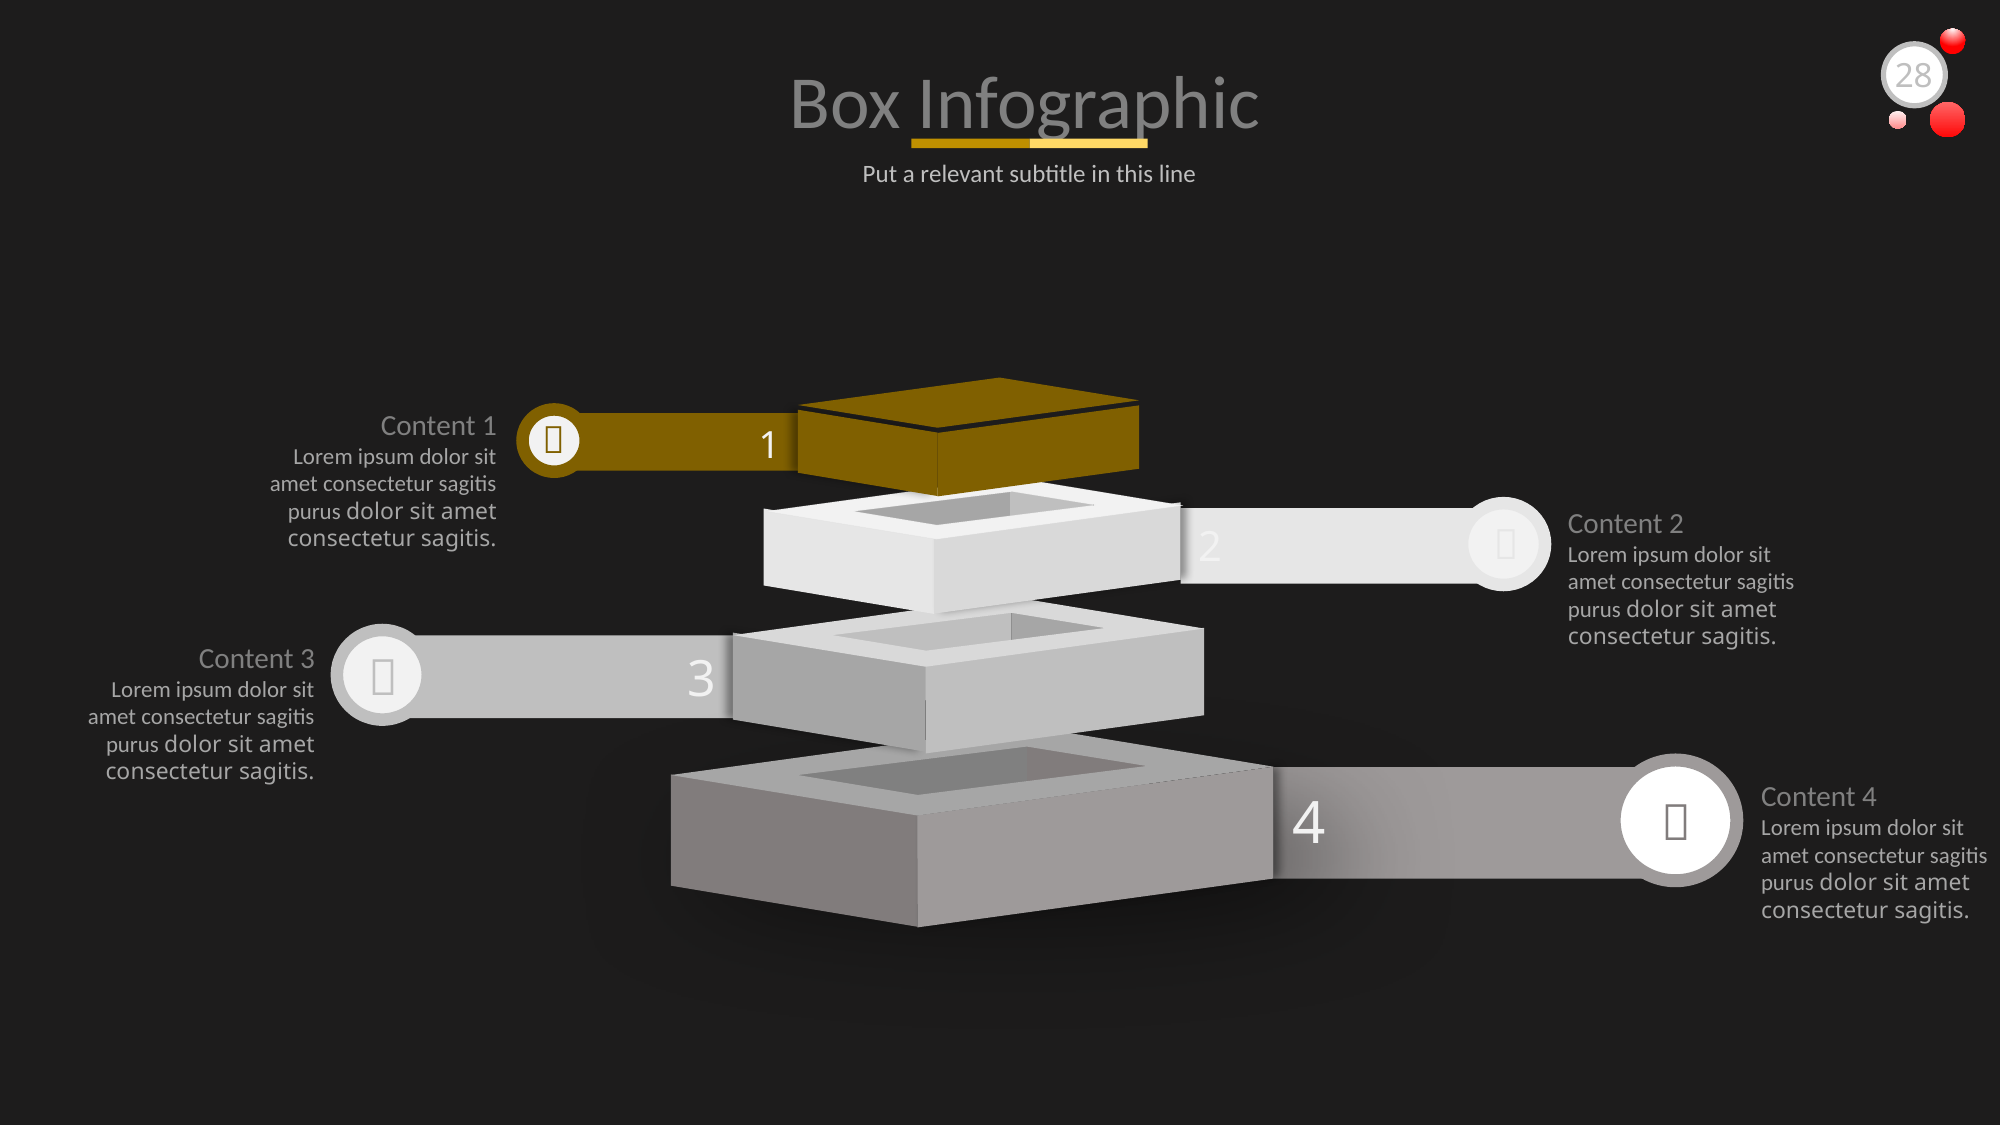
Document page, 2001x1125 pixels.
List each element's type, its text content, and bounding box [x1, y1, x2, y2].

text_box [336, 630, 733, 720]
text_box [1876, 28, 1966, 138]
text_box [763, 475, 1183, 614]
text_box Content 1 Lorem ipsum dolor sit amet consectetur sagitis purus dolor sit amet consectetur sagitis. [231, 388, 512, 569]
text_box Content 3 Lorem ipsum dolor sit amet consectetur sagitis purus dolor sit amet consectetur sagitis. [49, 621, 330, 802]
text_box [1183, 579, 1546, 585]
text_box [733, 596, 1205, 754]
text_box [670, 726, 1274, 928]
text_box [1274, 760, 1737, 881]
text_box Box Infographic [597, 1, 1454, 152]
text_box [911, 138, 1148, 149]
text_box Content 2 Lorem ipsum dolor sit amet consectetur sagitis purus dolor sit amet consectetur sagitis. [1552, 486, 1833, 667]
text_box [513, 408, 803, 475]
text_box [1176, 510, 1547, 579]
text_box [797, 377, 1140, 497]
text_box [1275, 777, 1725, 864]
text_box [340, 638, 736, 715]
text_box Content 4 Lorem ipsum dolor sit amet consectetur sagitis purus dolor sit amet consectetur sagitis. [1746, 759, 2000, 941]
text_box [1183, 503, 1546, 510]
text_box Put a relevant subtitle in this line [792, 142, 1267, 202]
